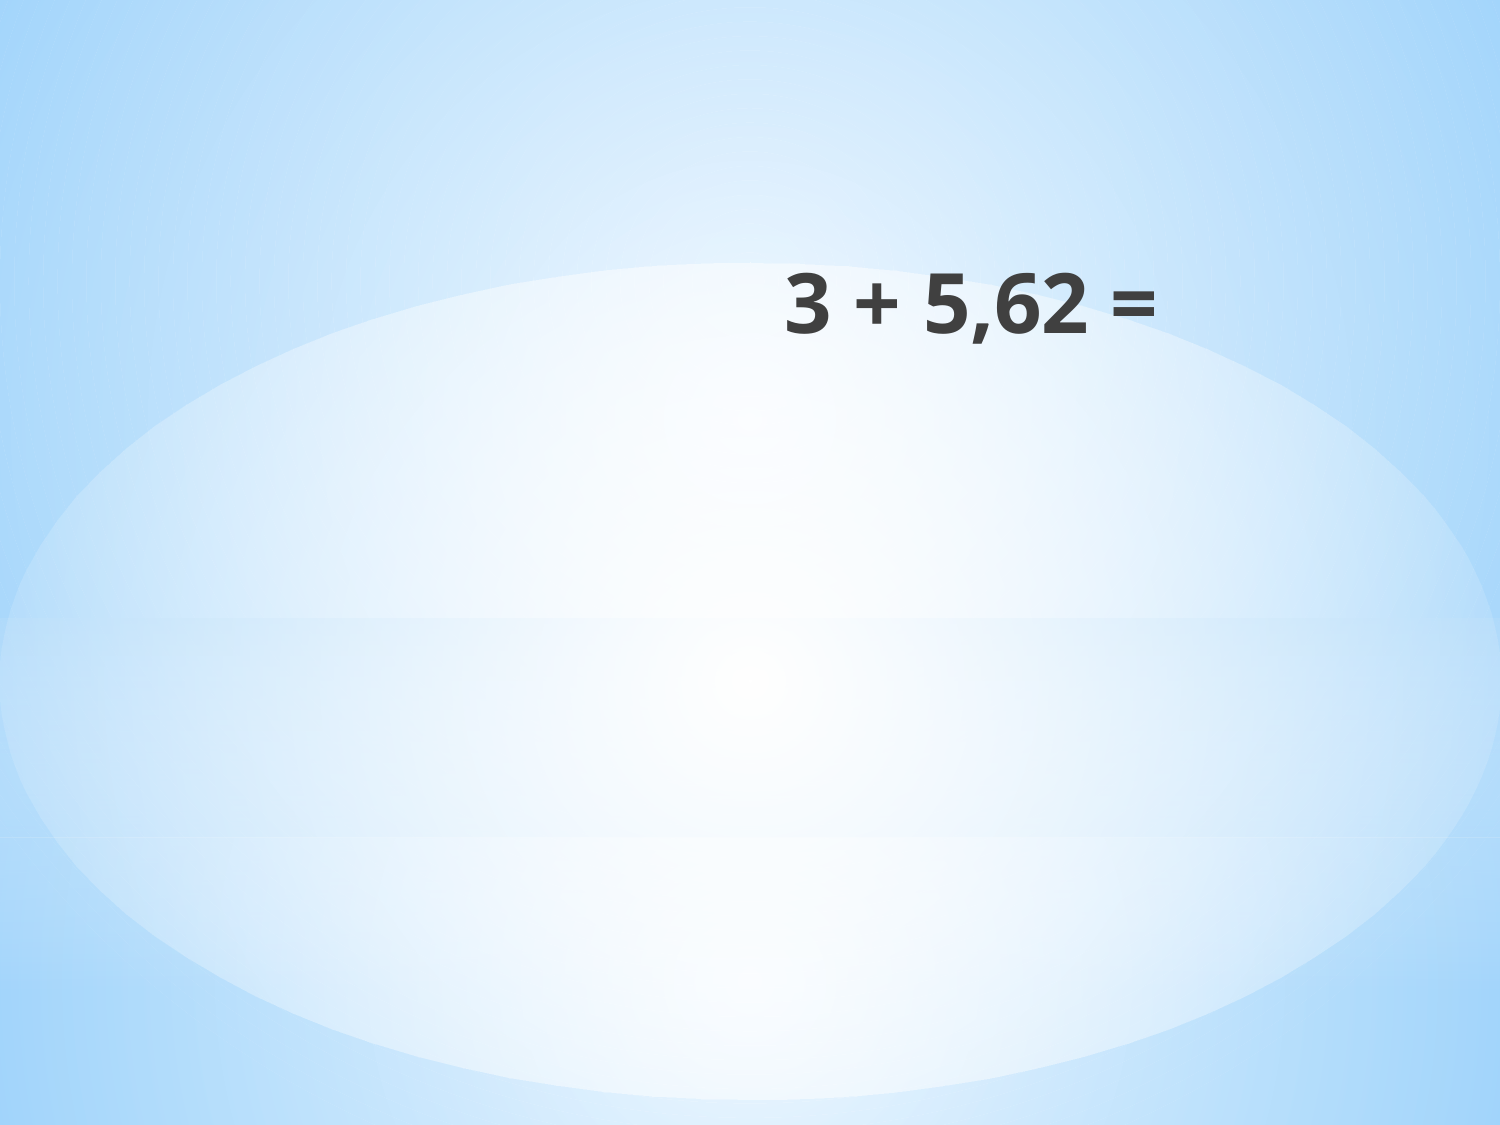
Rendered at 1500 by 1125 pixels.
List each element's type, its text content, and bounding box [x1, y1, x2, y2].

list 3 + 5,62 = [761, 120, 1311, 690]
